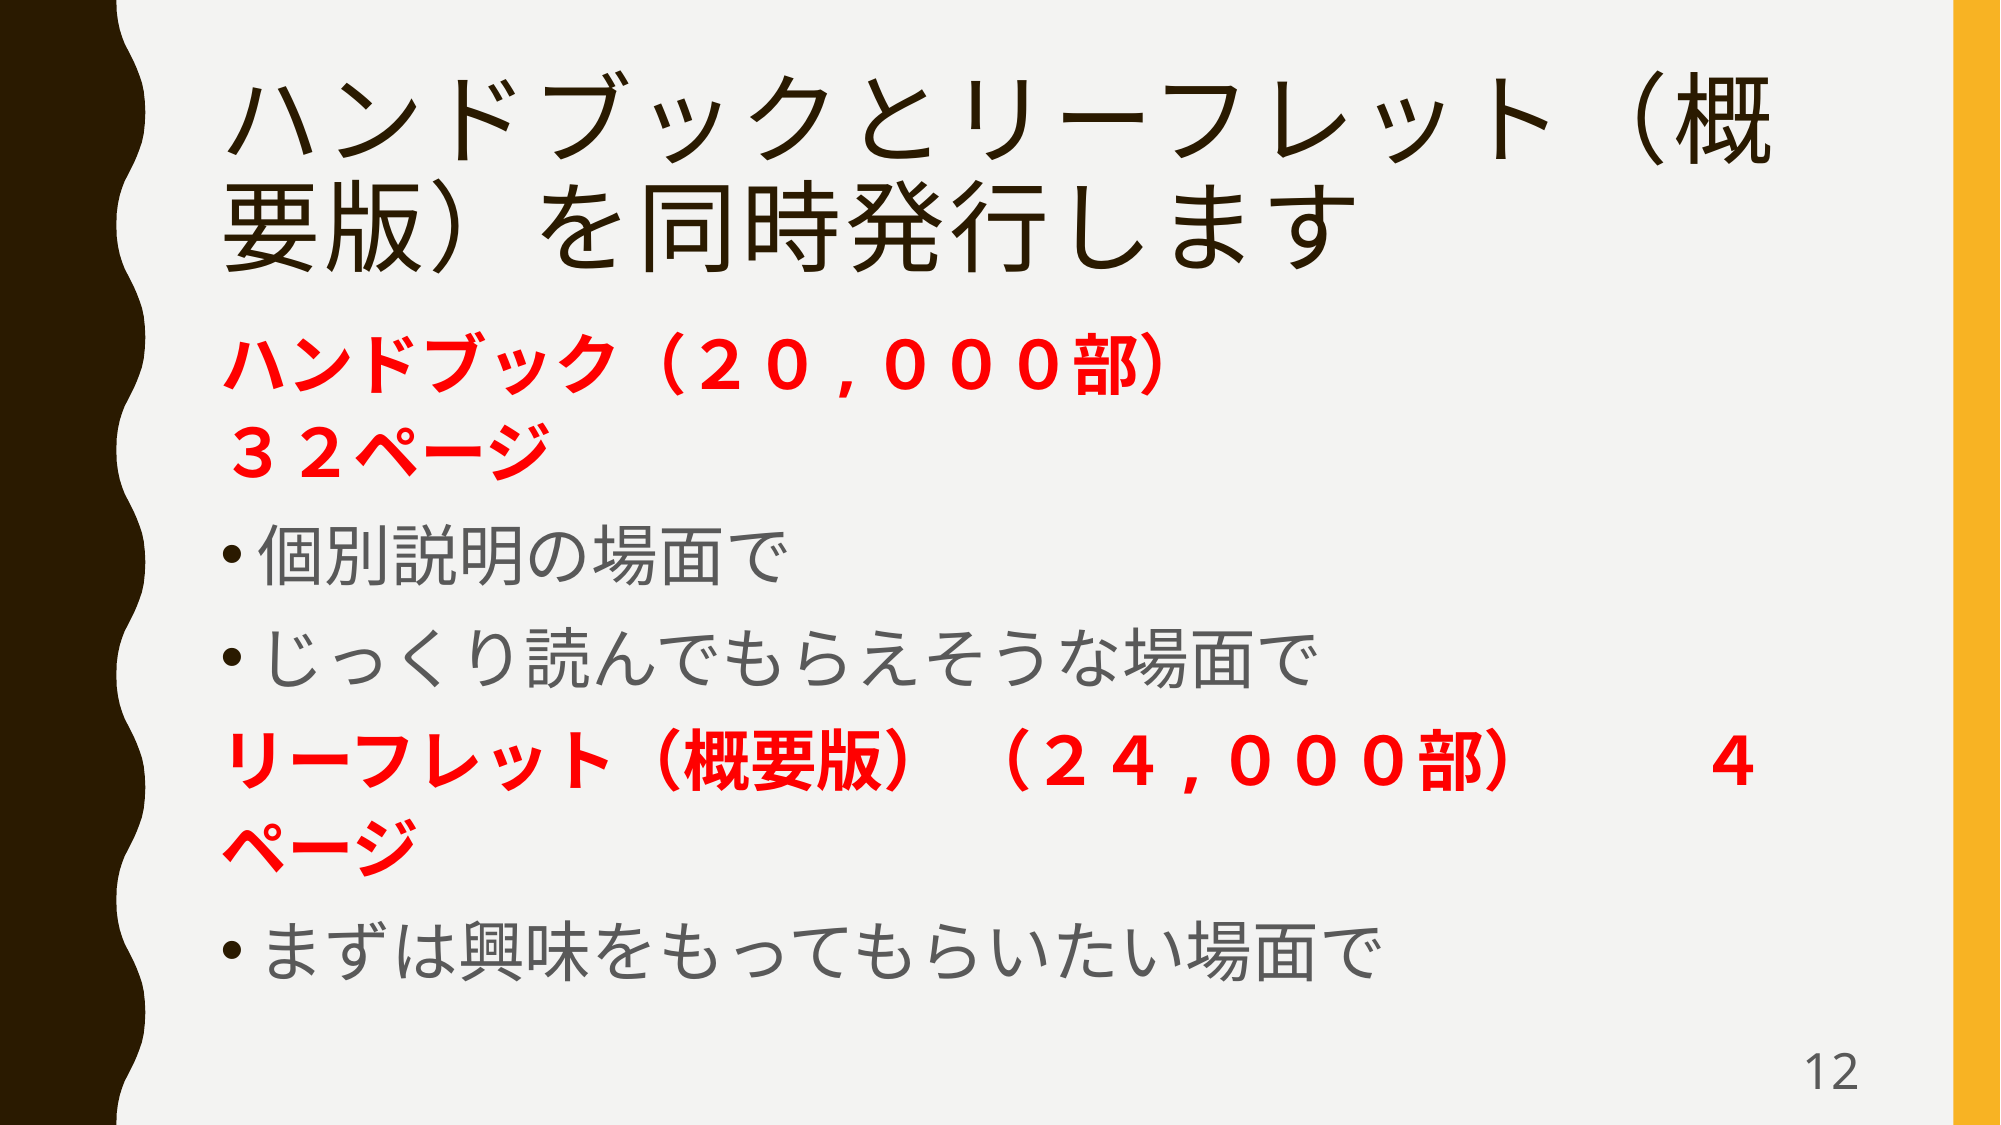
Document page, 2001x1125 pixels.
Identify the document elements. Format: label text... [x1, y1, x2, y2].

title ハンドブックとリーフレット（概要版）を同時発行します [205, 62, 1875, 307]
slide_number 12 [1412, 1045, 1875, 1103]
list ハンドブック（２０,０００部） ３２ページ 個別説明の場面で じっくり読んでもらえそうな場面で リーフレット（概要版） （２４,０００部） ４ページ まずは興味をもってもらいたい場面で [205, 307, 1875, 1046]
